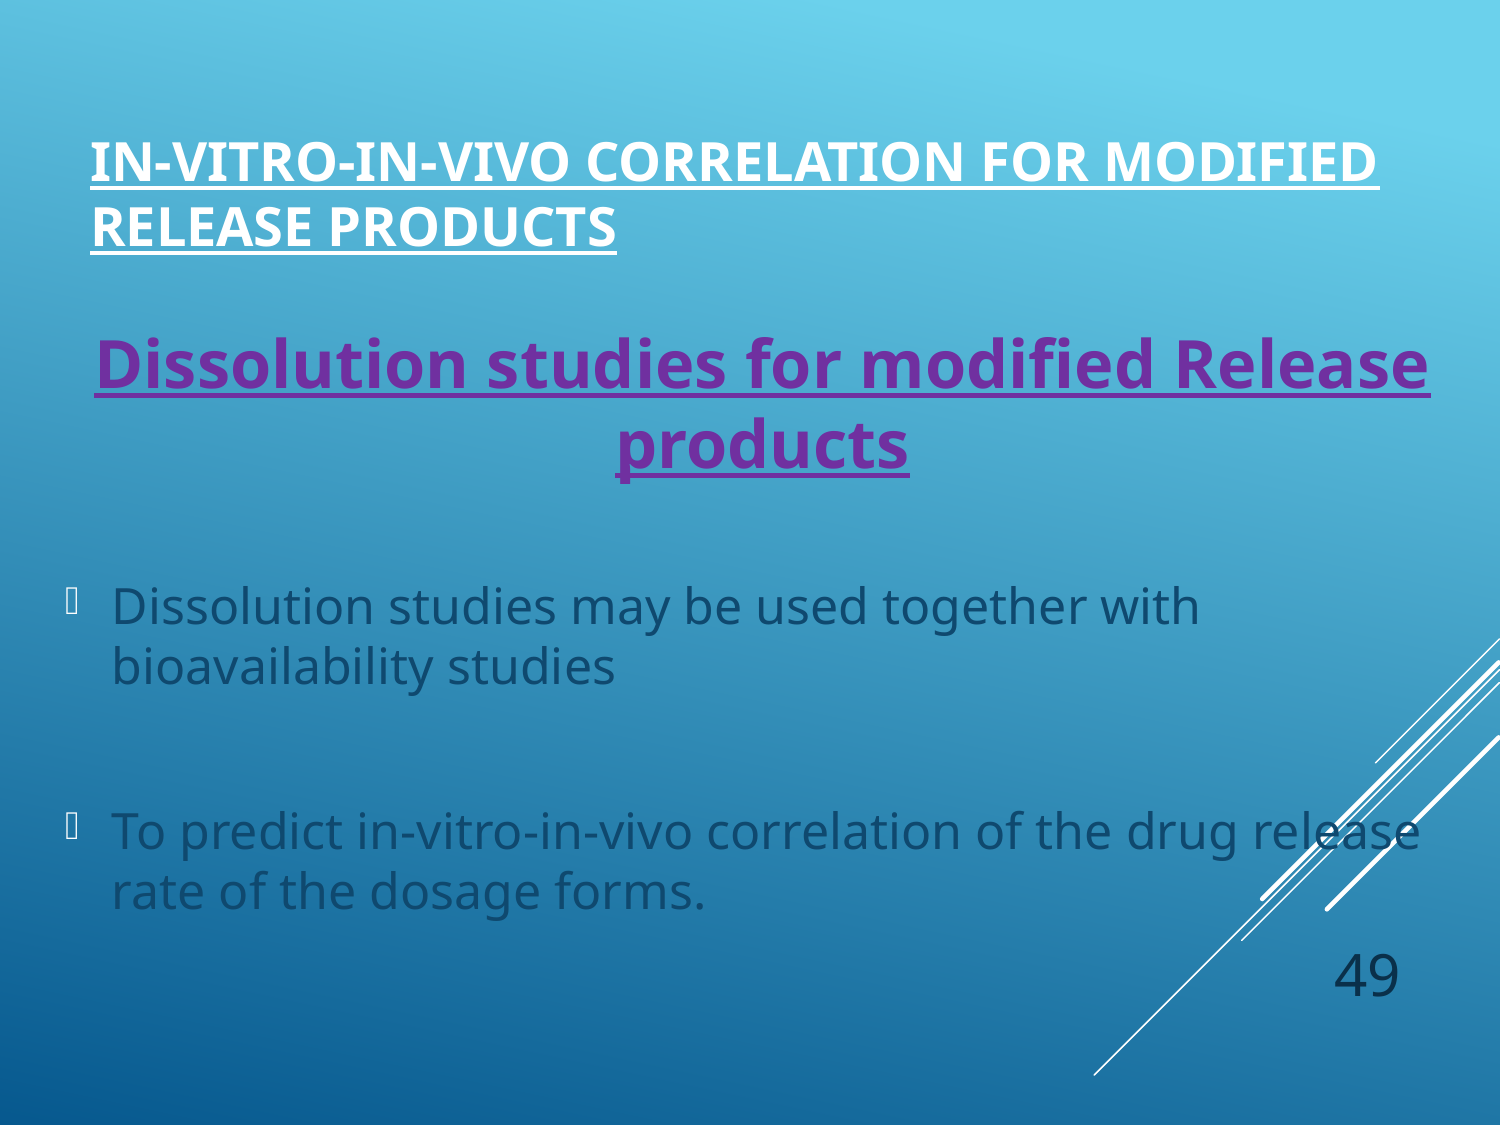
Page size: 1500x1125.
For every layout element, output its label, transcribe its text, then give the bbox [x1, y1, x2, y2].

list Dissolution studies for modified Release products Dissolution studies may be used together with bioavailability studies To predict in-vitro-in-vivo correlation of the drug release rate of the dosage forms. [50, 249, 1475, 1063]
title In-vitro-In-vivo Correlation For Modified Release Products [75, 112, 1425, 249]
slide_number 49 [1275, 915, 1416, 1025]
